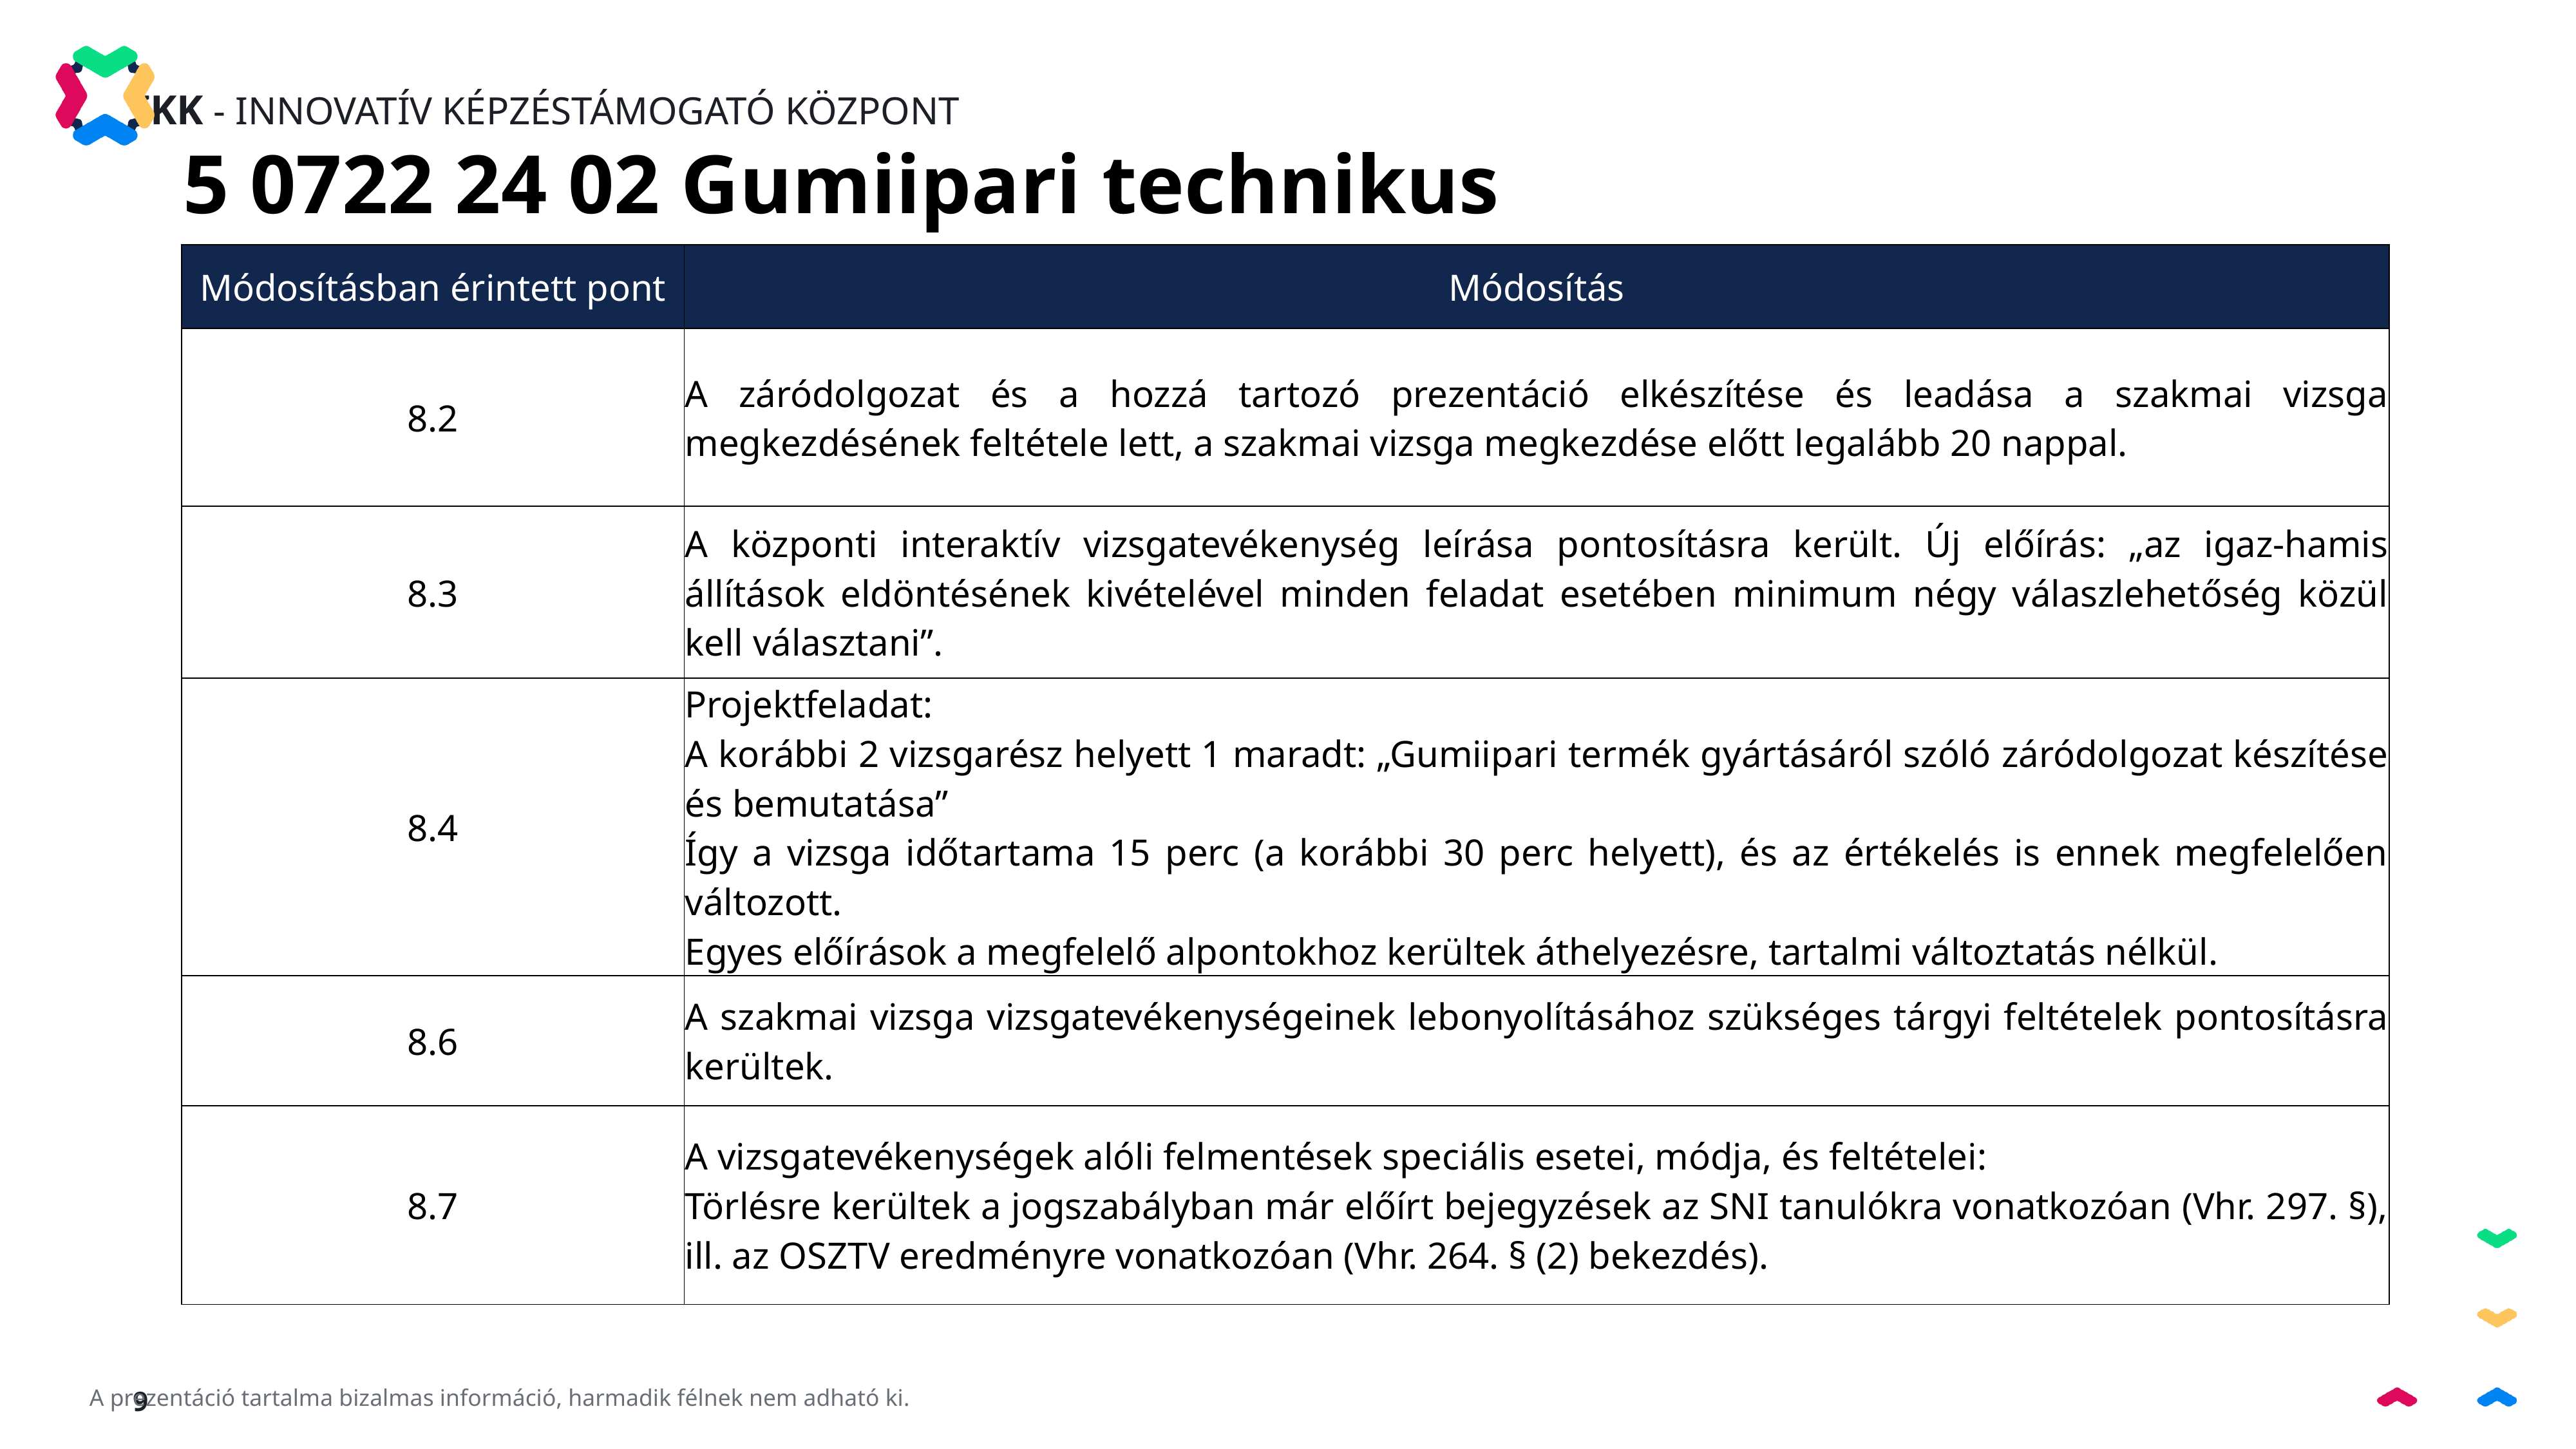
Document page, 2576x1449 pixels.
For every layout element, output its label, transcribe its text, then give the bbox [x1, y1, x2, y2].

picture [55, 46, 155, 146]
picture [2377, 1229, 2517, 1406]
table_cell 8.2 [182, 329, 684, 506]
list 5 0722 24 02 Gumiipari technikus [183, 133, 2567, 220]
table_cell 8.6 [182, 976, 684, 1105]
table_cell A vizsgatevékenységek alóli felmentések speciális esetei, módja, és feltételei: Törlésre kerültek a jogszabályban már előírt bejegyzések az SNI tanulókra vonatkozóan (Vhr. 297. §), ill. az OSZTV eredményre vonatkozóan (Vhr. 264. § (2) bekezdés). [685, 1106, 2389, 1304]
table_cell A központi interaktív vizsgatevékenység leírása pontosításra került. Új előírás: „az igaz-hamis állítások eldöntésének kivételével minden feladat esetében minimum négy válaszlehetőség közül kell választani”. [685, 507, 2389, 677]
table_cell Projektfeladat: A korábbi 2 vizsgarész helyett 1 maradt: „Gumiipari termék gyártásáról szóló záródolgozat készítése és bemutatása” Így a vizsga időtartama 15 perc (a korábbi 30 perc helyett), és az értékelés is ennek megfelelően változott. Egyes előírások a megfelelő alpontokhoz kerültek áthelyezésre, tartalmi változtatás nélkül. [685, 679, 2389, 975]
table_cell 8.7 [182, 1106, 684, 1304]
table_cell A záródolgozat és a hozzá tartozó prezentáció elkészítése és leadása a szakmai vizsga megkezdésének feltétele lett, a szakmai vizsga megkezdése előtt legalább 20 nappal. [685, 329, 2389, 506]
table_cell A szakmai vizsga vizsgatevékenységeinek lebonyolításához szükséges tárgyi feltételek pontosításra kerültek. [685, 976, 2389, 1105]
table_cell 8.4 [182, 679, 684, 975]
table_header Módosításban érintett pont [182, 245, 684, 328]
table_cell 8.3 [182, 507, 684, 677]
table_header Módosítás [685, 245, 2389, 328]
